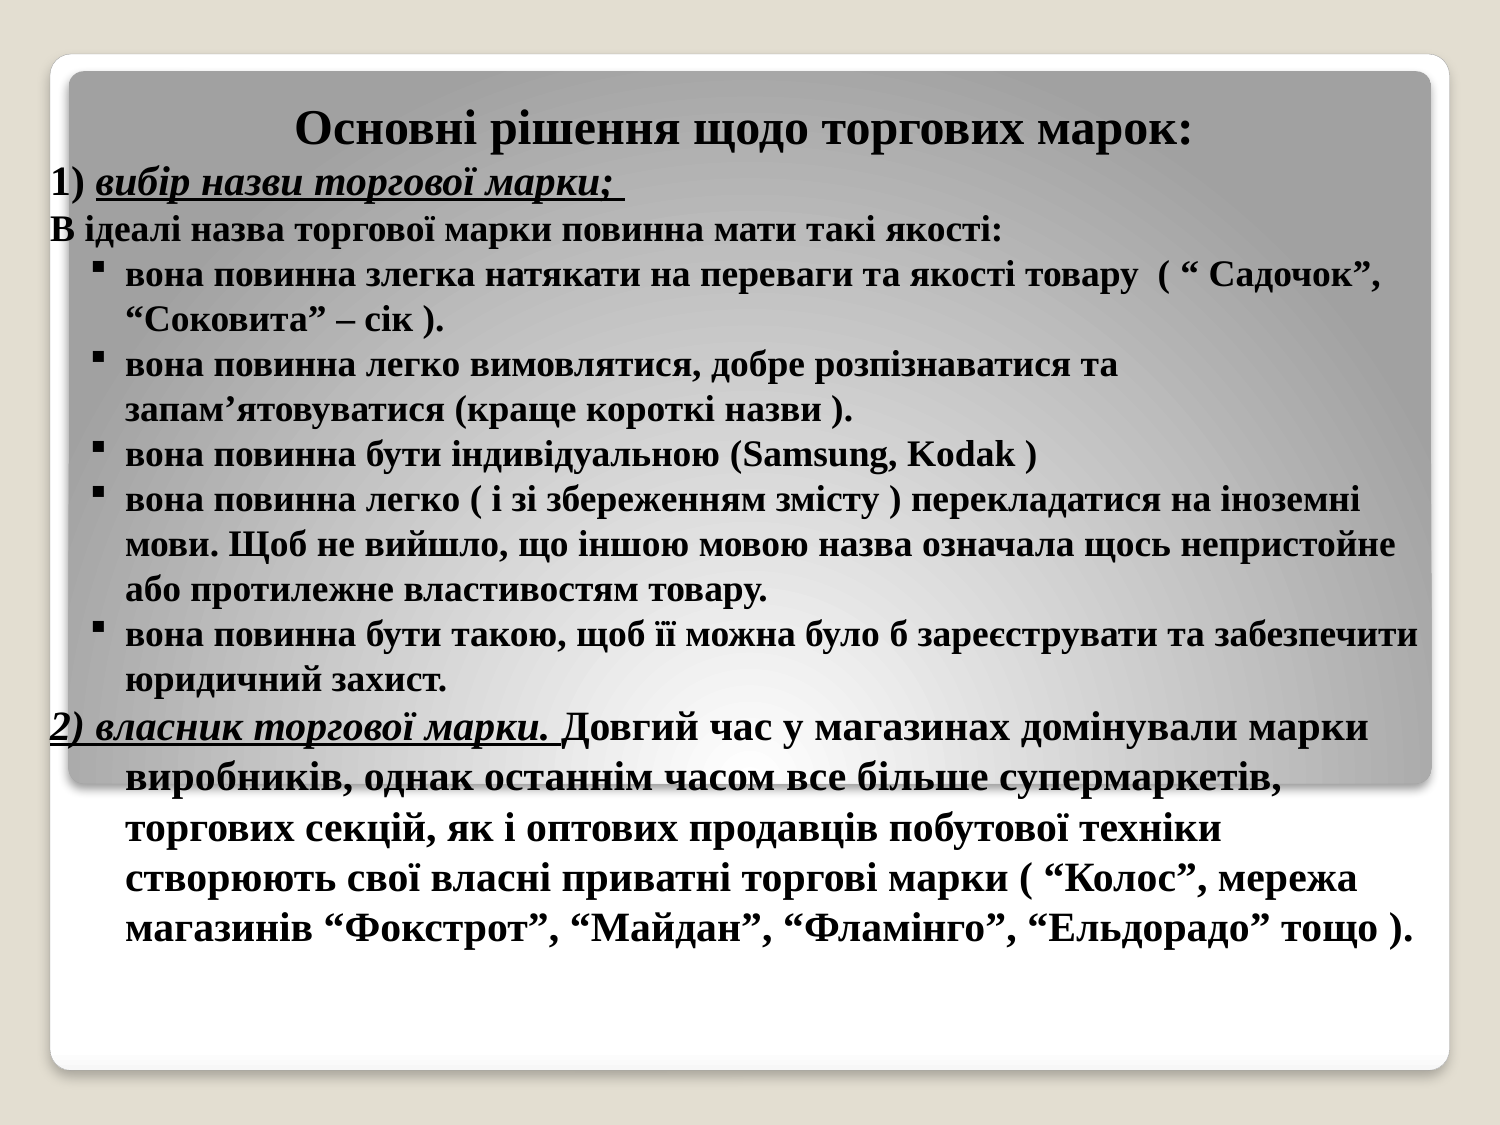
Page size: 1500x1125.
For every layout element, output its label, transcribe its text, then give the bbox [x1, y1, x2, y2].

text_box Основні рішення щодо торгових марок: 1) вибір назви торгової марки; В ідеалі назва торгової марки повинна мати такі якості: вона повинна злегка натякати на переваги та якості товару ( “ Садочок”, “Соковита” – сік ). вона повинна легко вимовлятися, добре розпізнаватися та запам’ятовуватися (краще короткі назви ). вона повинна бути індивідуальною (Samsung, Kodak ) вона повинна легко ( і зі збереженням змісту ) перекладатися на іноземні мови. Щоб не вийшло, що іншою мовою назва означала щось непристойне або протилежне властивостям товару. вона повинна бути такою, щоб її можна було б зареєструвати та забезпечити юридичний захист. 2) власник торгової марки. Довгий час у магазинах домінували марки виробників, однак останнім часом все більше супермаркетів, торгових секцій, як і оптових продавців побутової техніки створюють свої власні приватні торгові марки ( “Колос”, мережа магазинів “Фокстрот”, “Майдан”, “Фламінго”, “Ельдорадо” тощо ). [35, 86, 1454, 1057]
